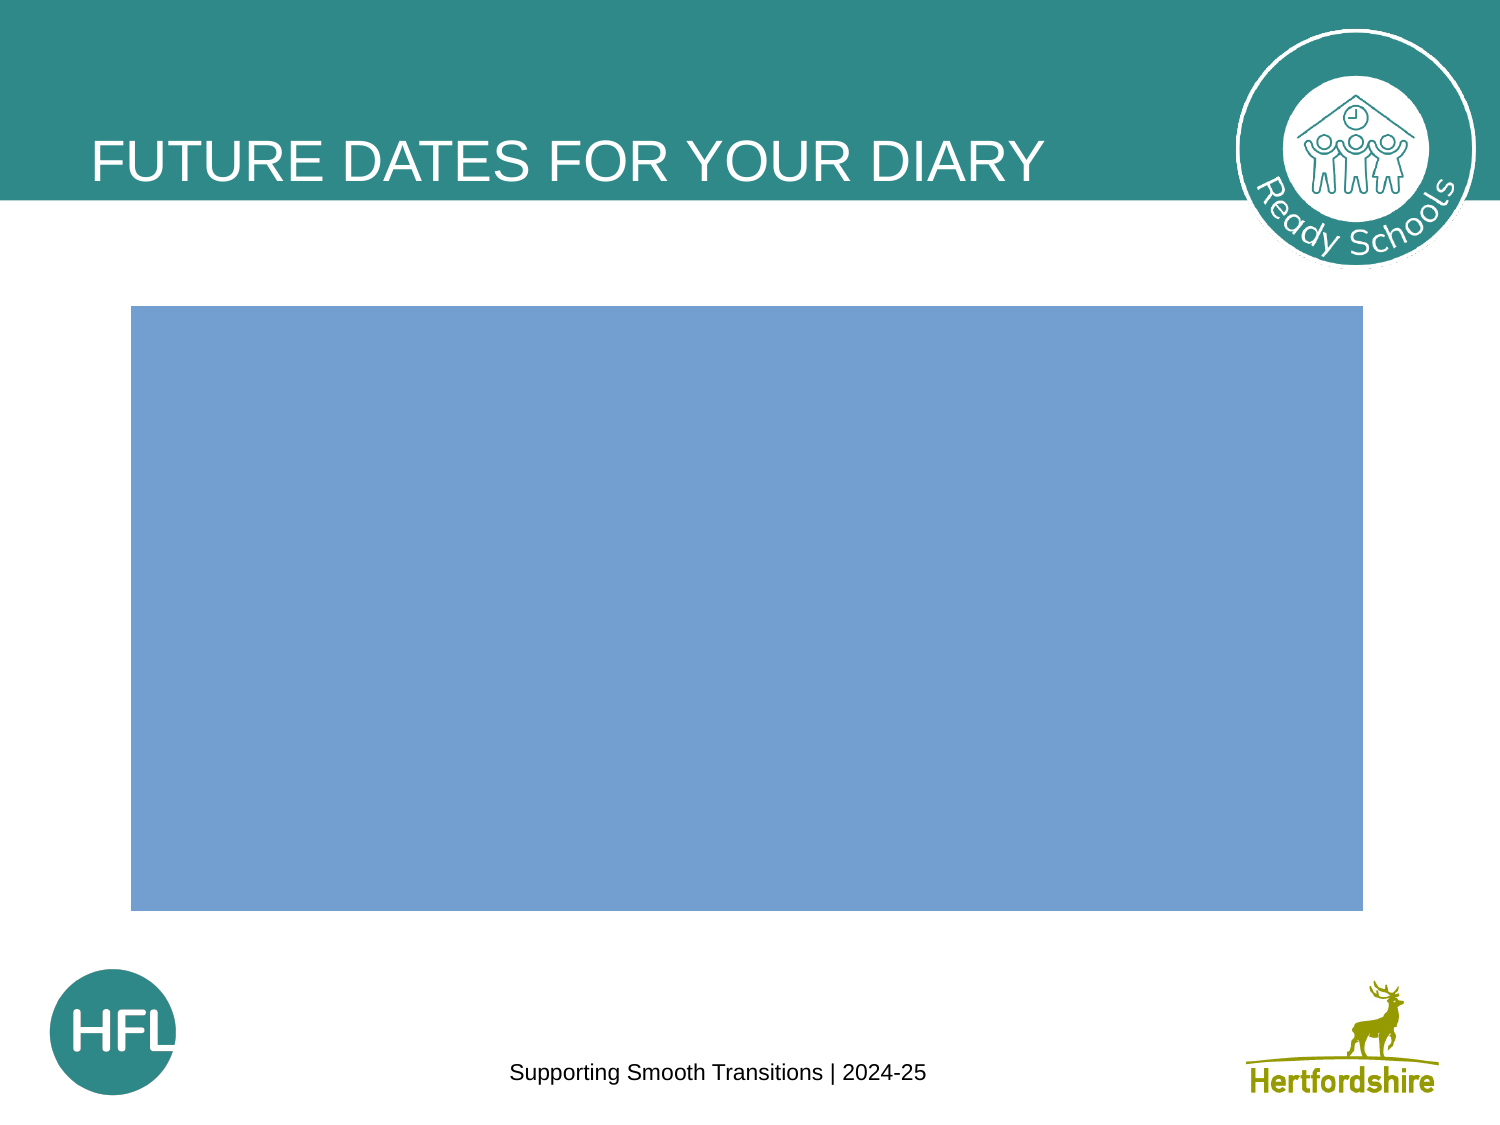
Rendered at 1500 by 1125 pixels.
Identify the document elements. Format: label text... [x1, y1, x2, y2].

picture [40, 963, 184, 1103]
picture [1233, 26, 1478, 271]
picture [1197, 952, 1487, 1125]
title Future dates for your diary [75, 12, 1234, 201]
